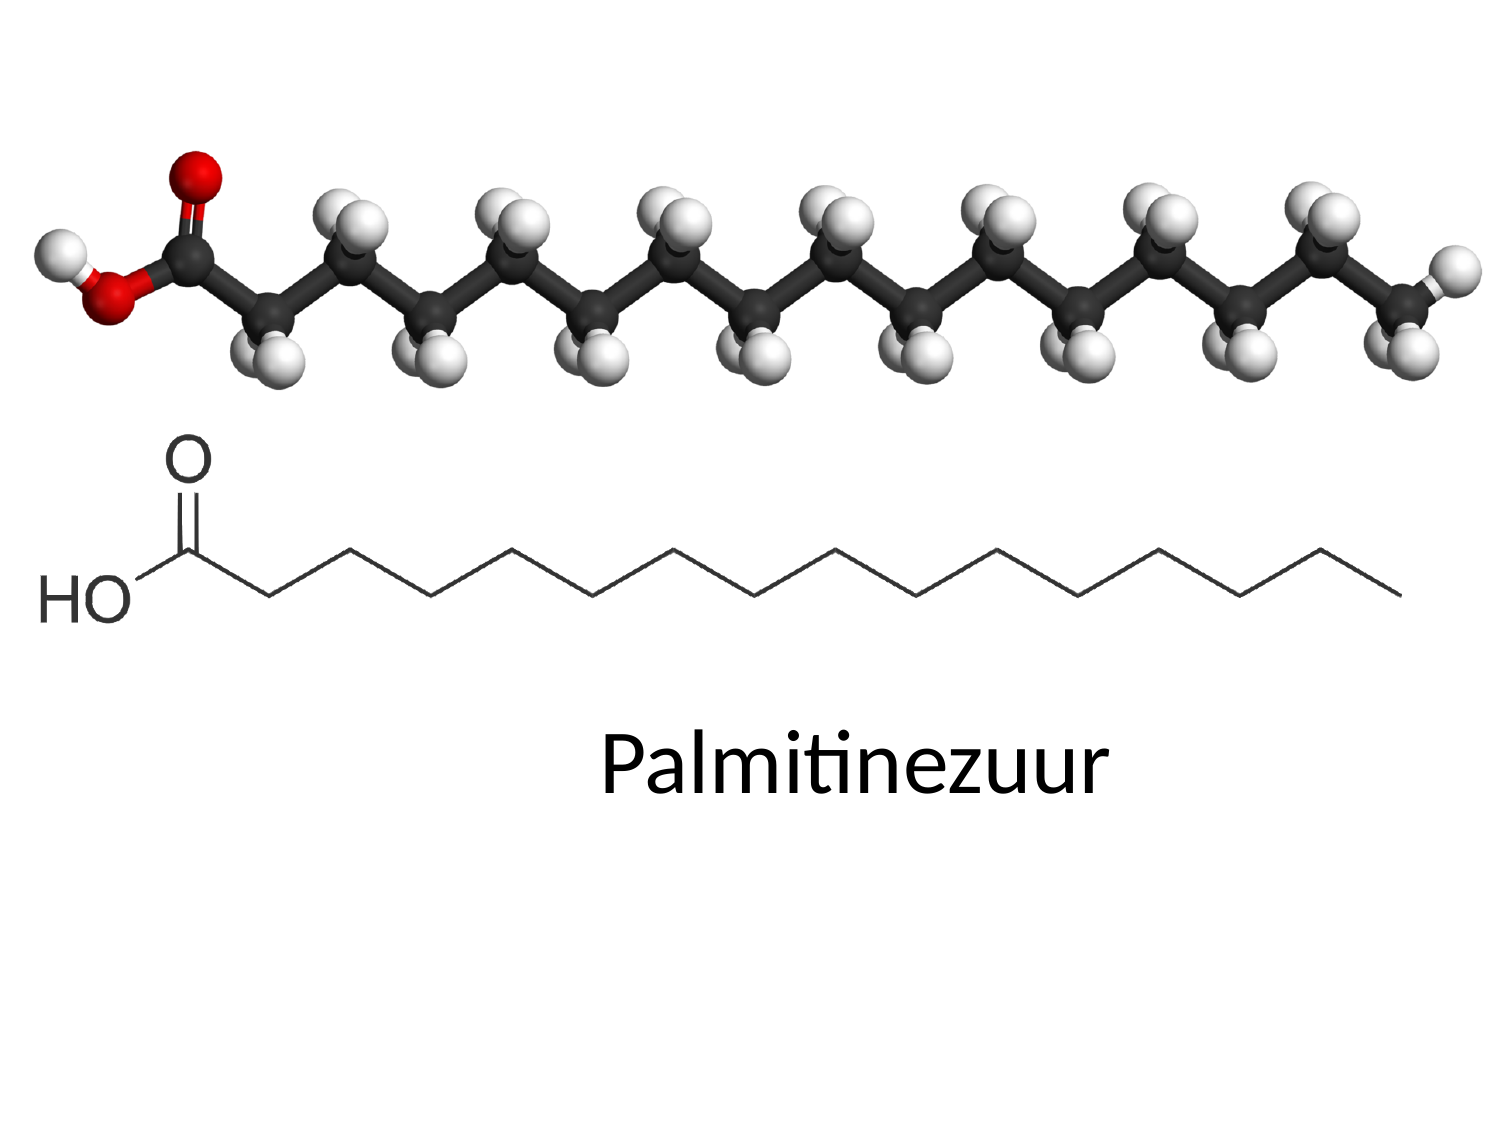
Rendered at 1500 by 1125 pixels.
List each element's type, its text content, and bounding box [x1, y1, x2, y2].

text_box Palmitinezuur [584, 695, 1500, 848]
picture [14, 81, 1500, 629]
